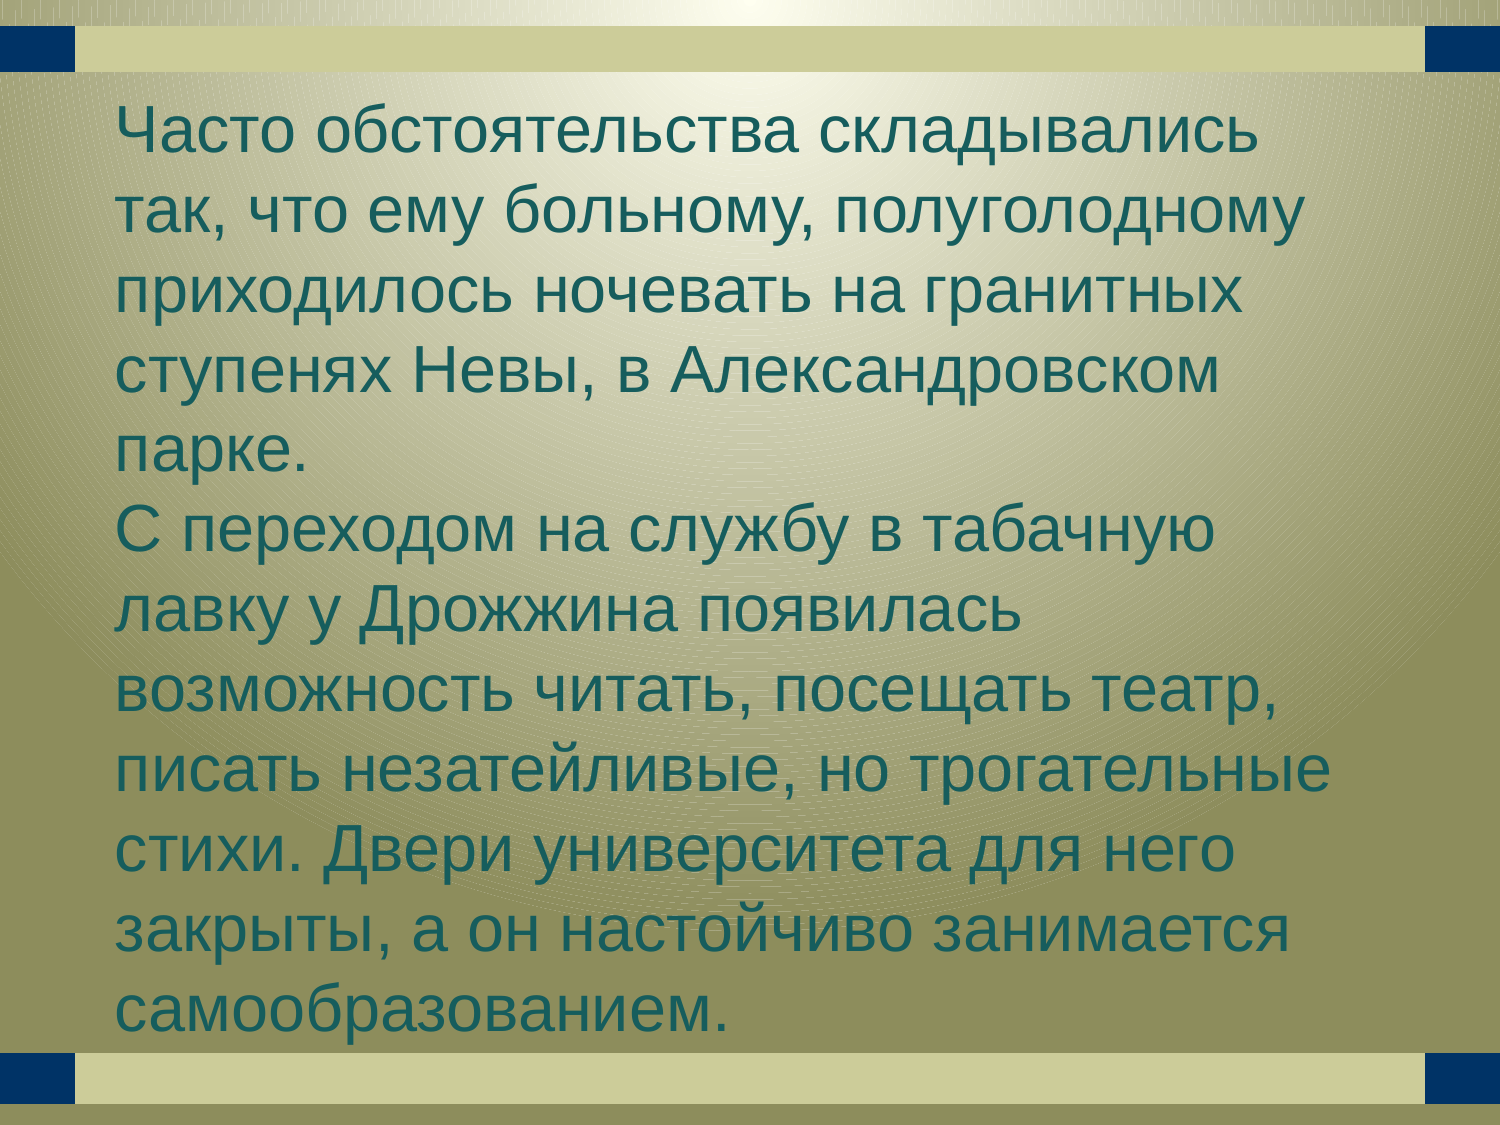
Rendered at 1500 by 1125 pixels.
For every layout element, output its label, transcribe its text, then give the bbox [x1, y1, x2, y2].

picture [0, 0, 1500, 91]
text_box Часто обстоятельства складывались так, что ему больному, полуголодному приходилось ночевать на гранитных ступенях Невы, в Александровском парке. С переходом на службу в табачную лавку у Дрожжина появилась возможность читать, посещать театр, писать незатейливые, но трогательные стихи. Двери университета для него закрыты, а он настойчиво занимается самообразованием. [100, 99, 1388, 1021]
picture [0, 1022, 1500, 1125]
